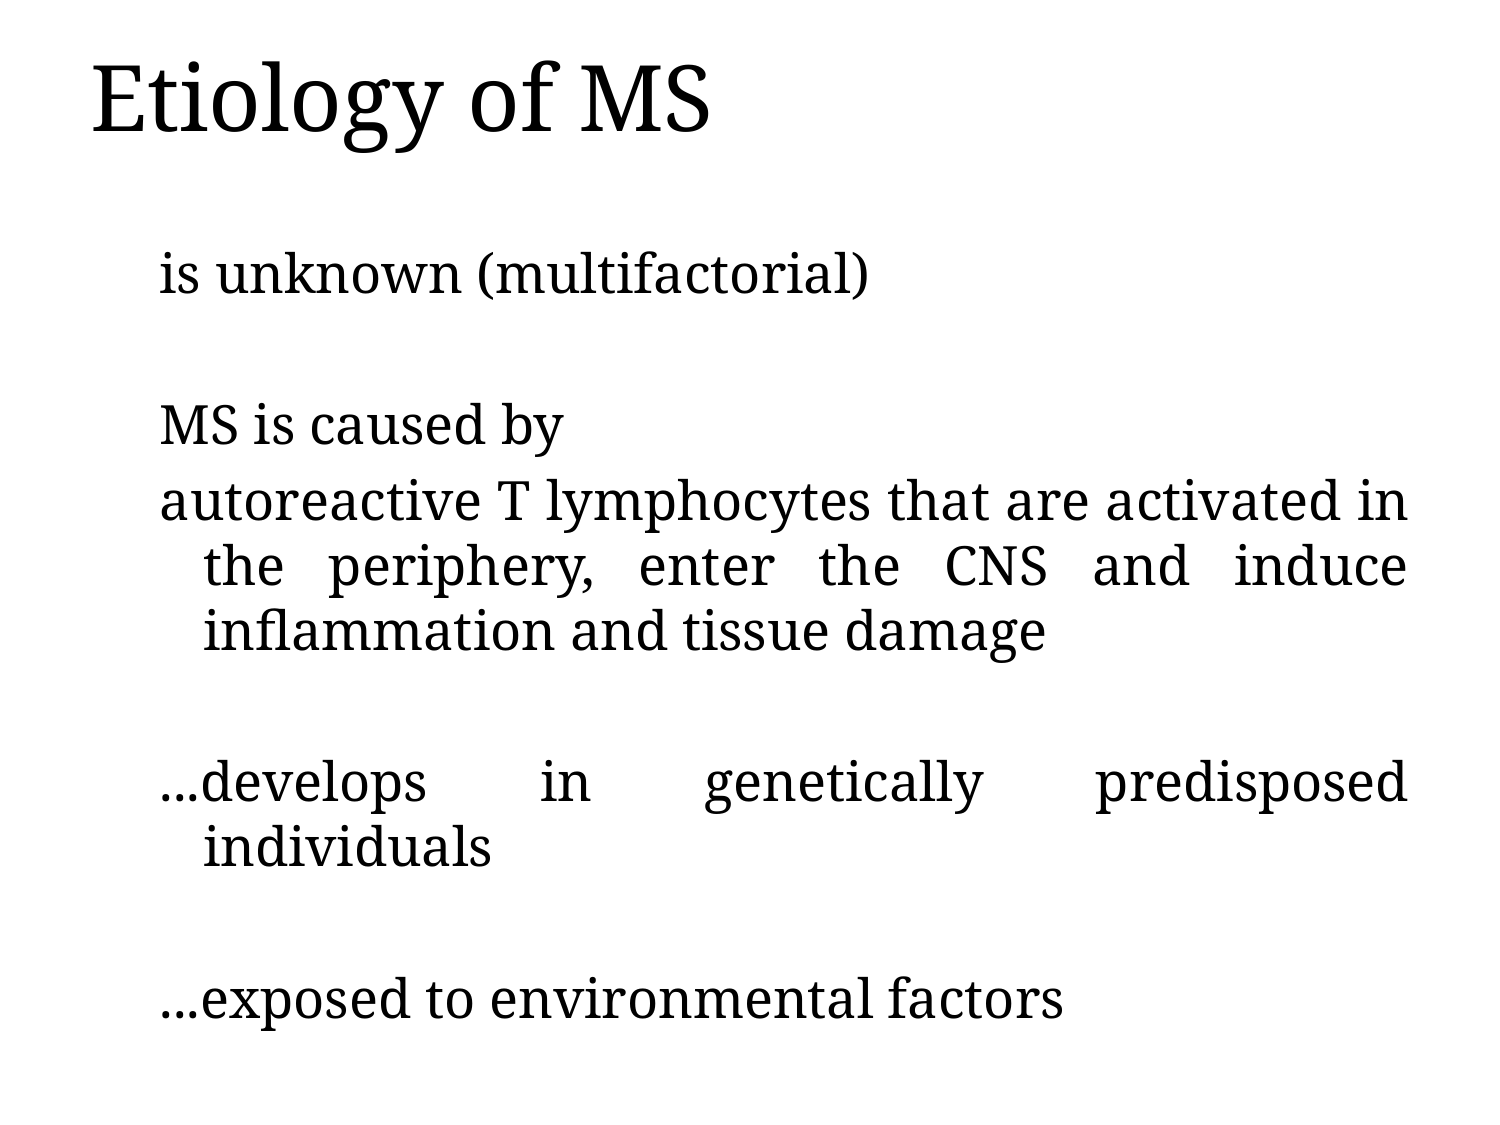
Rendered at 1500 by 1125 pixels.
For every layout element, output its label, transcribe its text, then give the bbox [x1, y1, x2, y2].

list is unknown (multifactorial) MS is caused by autoreactive T lymphocytes that are activated in the periphery, enter the CNS and induce inflammation and tissue damage ...develops in genetically predisposed individuals ...exposed to environmental factors [75, 231, 1425, 1047]
title Etiology of MS [75, 7, 1425, 183]
